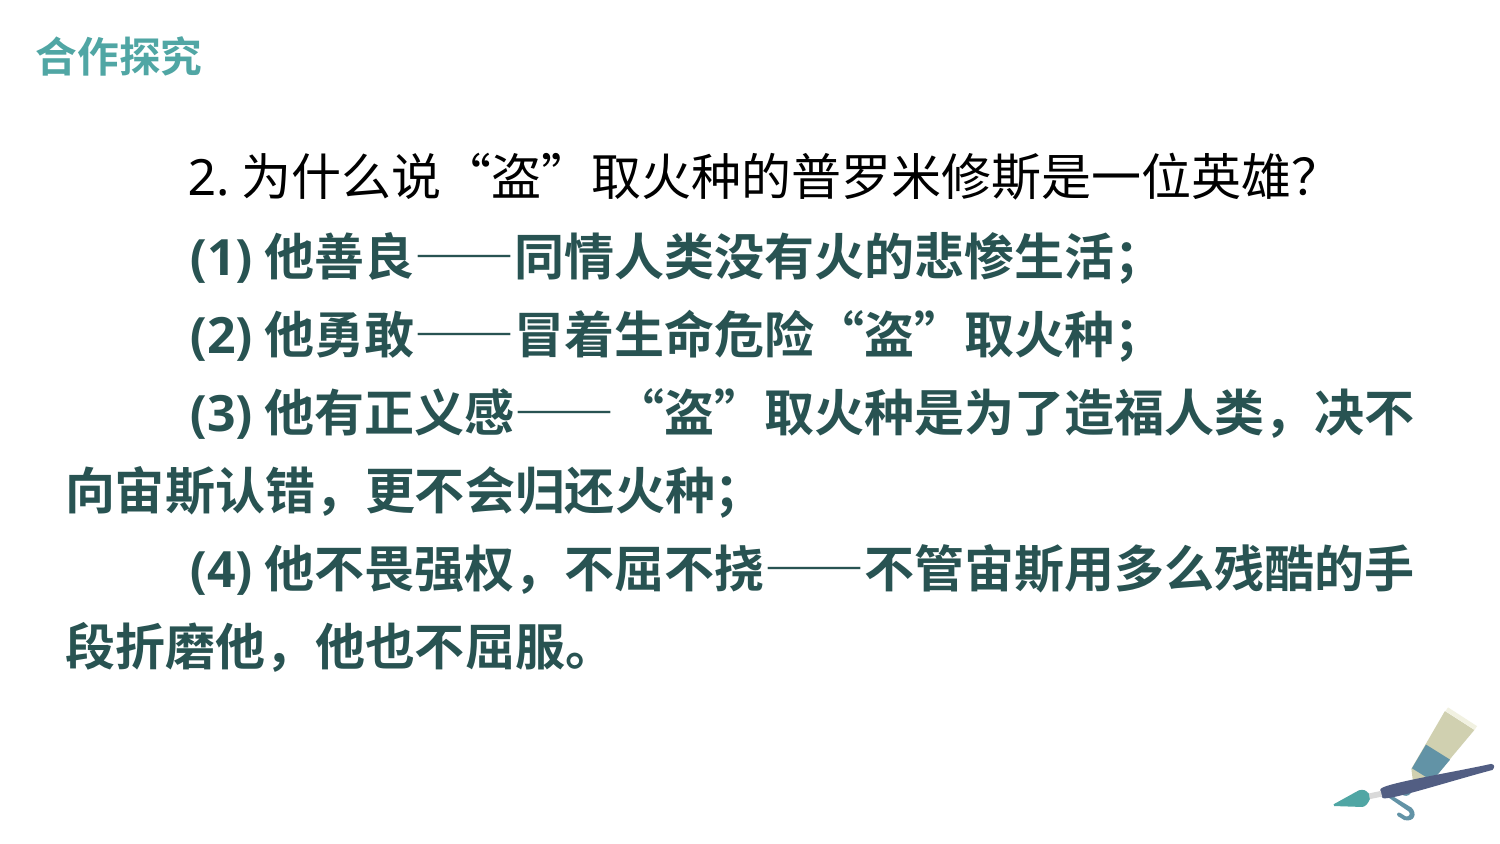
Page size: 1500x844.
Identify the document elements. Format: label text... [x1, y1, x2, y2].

text_box (1)他善良——同情人类没有火的悲惨生活； (2)他勇敢——冒着生命危险“盗”取火种； (3)他有正义感——“盗”取火种是为了造福人类，决不向宙斯认错，更不会归还火种； (4)他不畏强权，不屈不挠——不管宙斯用多么残酷的手段折磨他，他也不屈服。 [53, 202, 1446, 682]
text_box 2.为什么说“盗”取火种的普罗米修斯是一位英雄？ [51, 127, 1444, 212]
text_box 合作探究 [24, 25, 261, 87]
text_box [1358, 708, 1481, 844]
